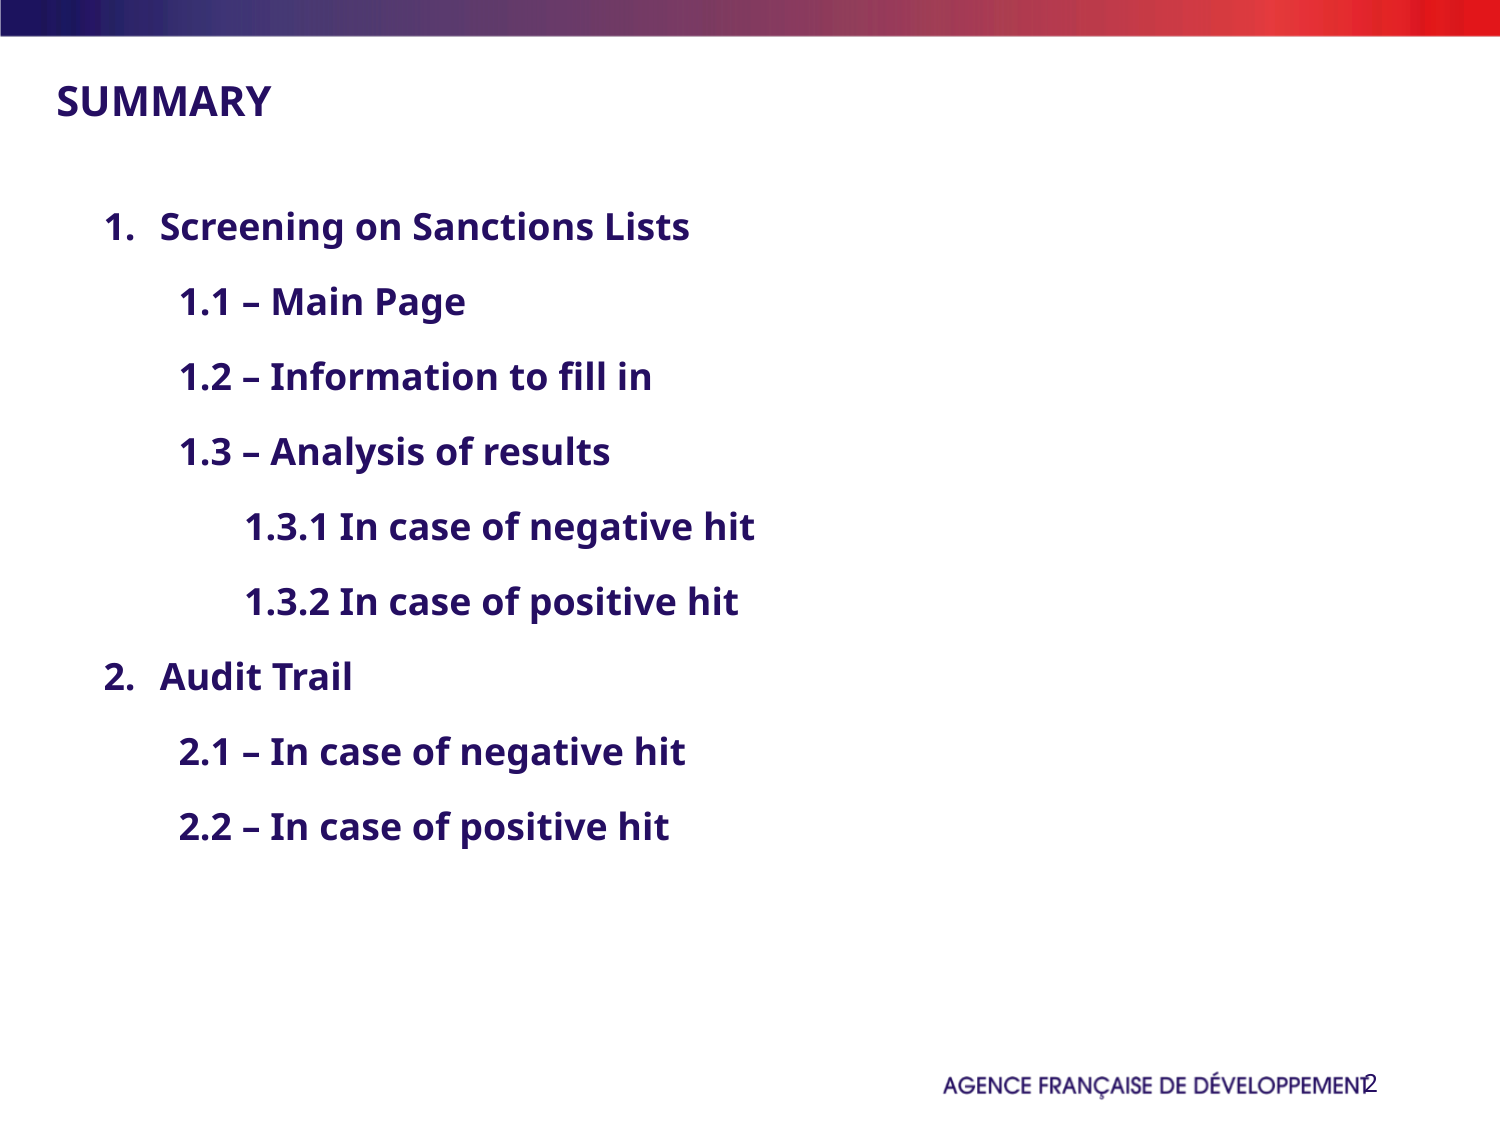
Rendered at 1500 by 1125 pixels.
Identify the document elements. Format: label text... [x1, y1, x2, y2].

picture [0, 0, 1500, 46]
text_box Screening on Sanctions Lists 1.1 – Main Page 1.2 – Information to fill in 1.3 – Analysis of results 1.3.1 In case of negative hit 1.3.2 In case of positive hit Audit Trail 2.1 – In case of negative hit 2.2 – In case of positive hit [88, 172, 1436, 965]
picture [927, 1063, 1376, 1106]
title SUMMARY [41, 71, 1424, 128]
